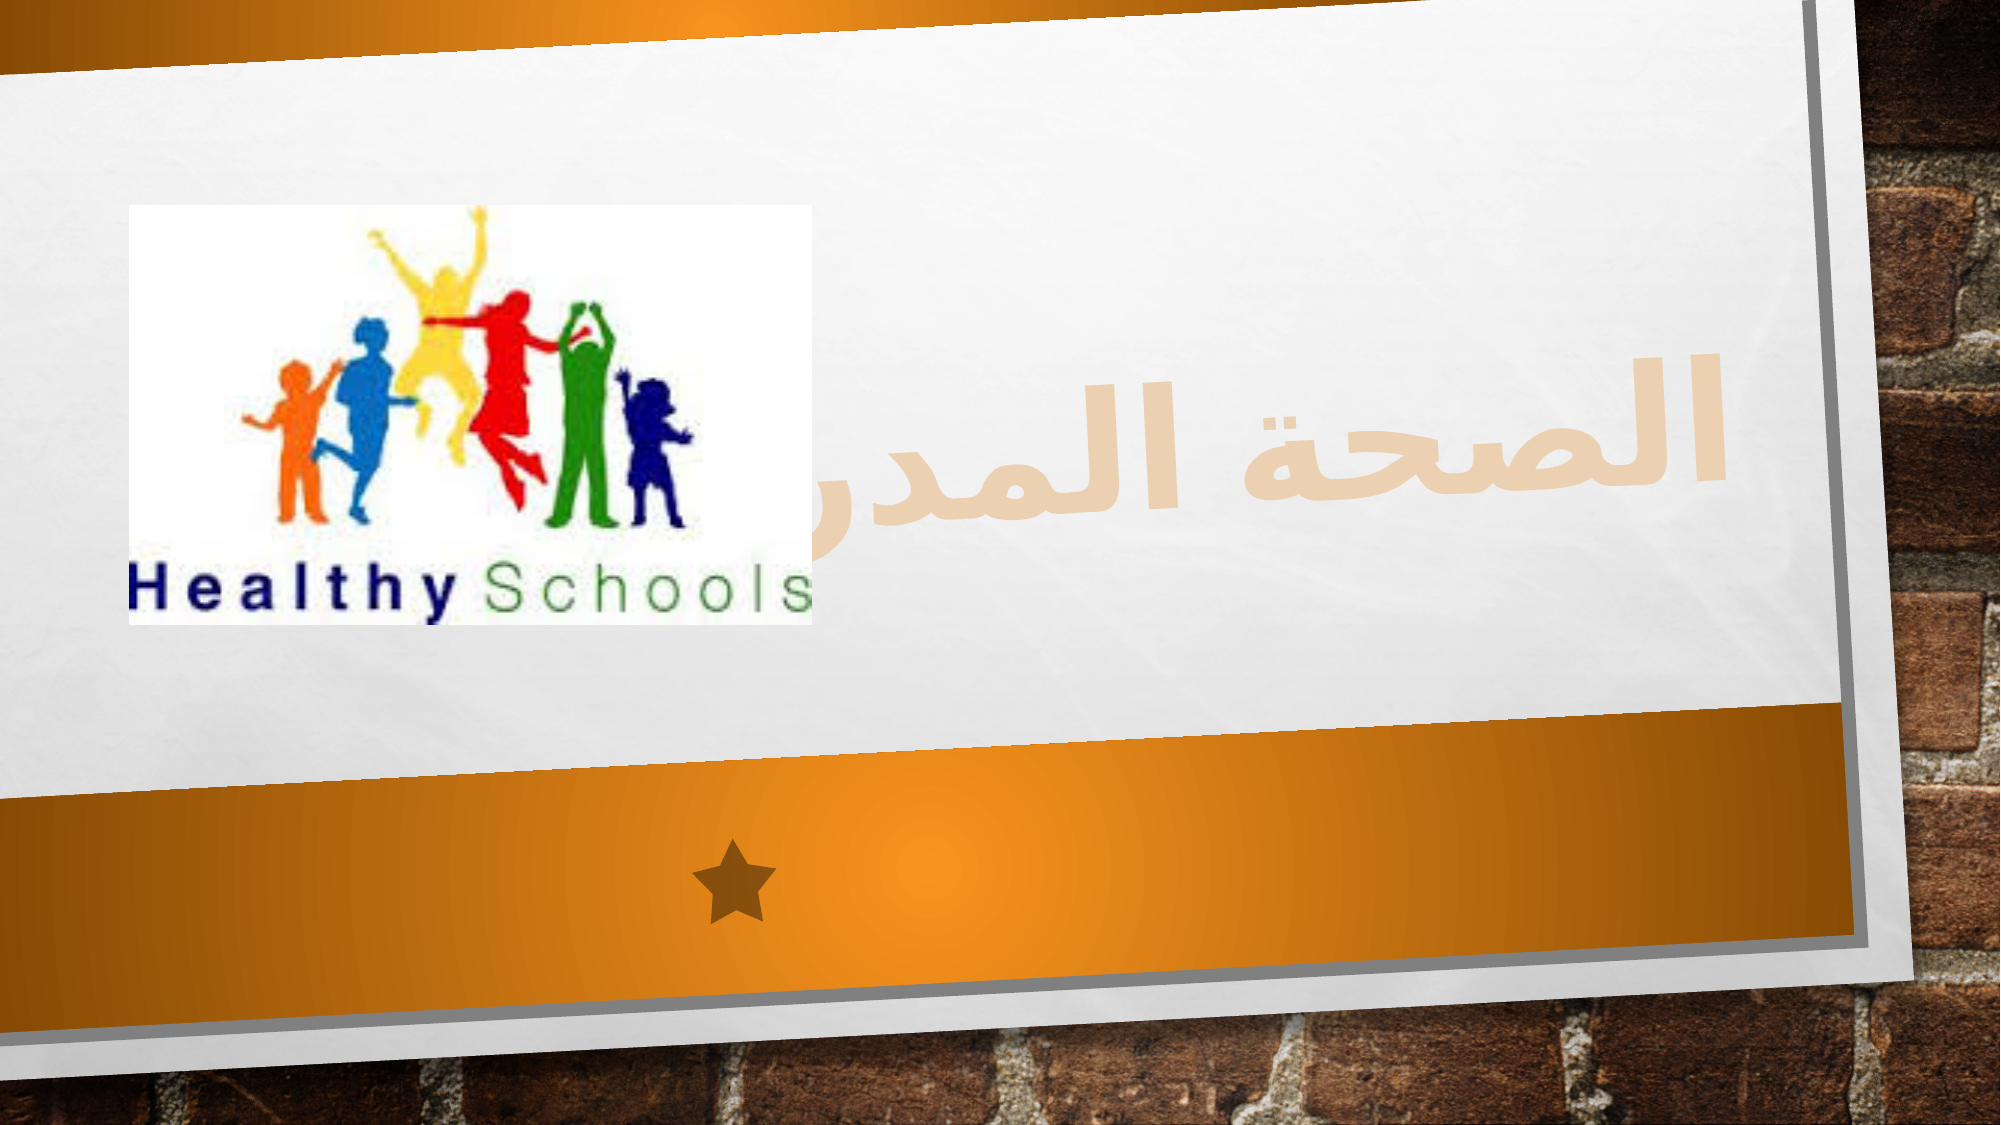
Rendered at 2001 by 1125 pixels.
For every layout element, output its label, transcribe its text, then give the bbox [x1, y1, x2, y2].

picture [0, 0, 2000, 1125]
title الصحة المدرسية [135, 67, 1758, 570]
picture [129, 205, 812, 625]
